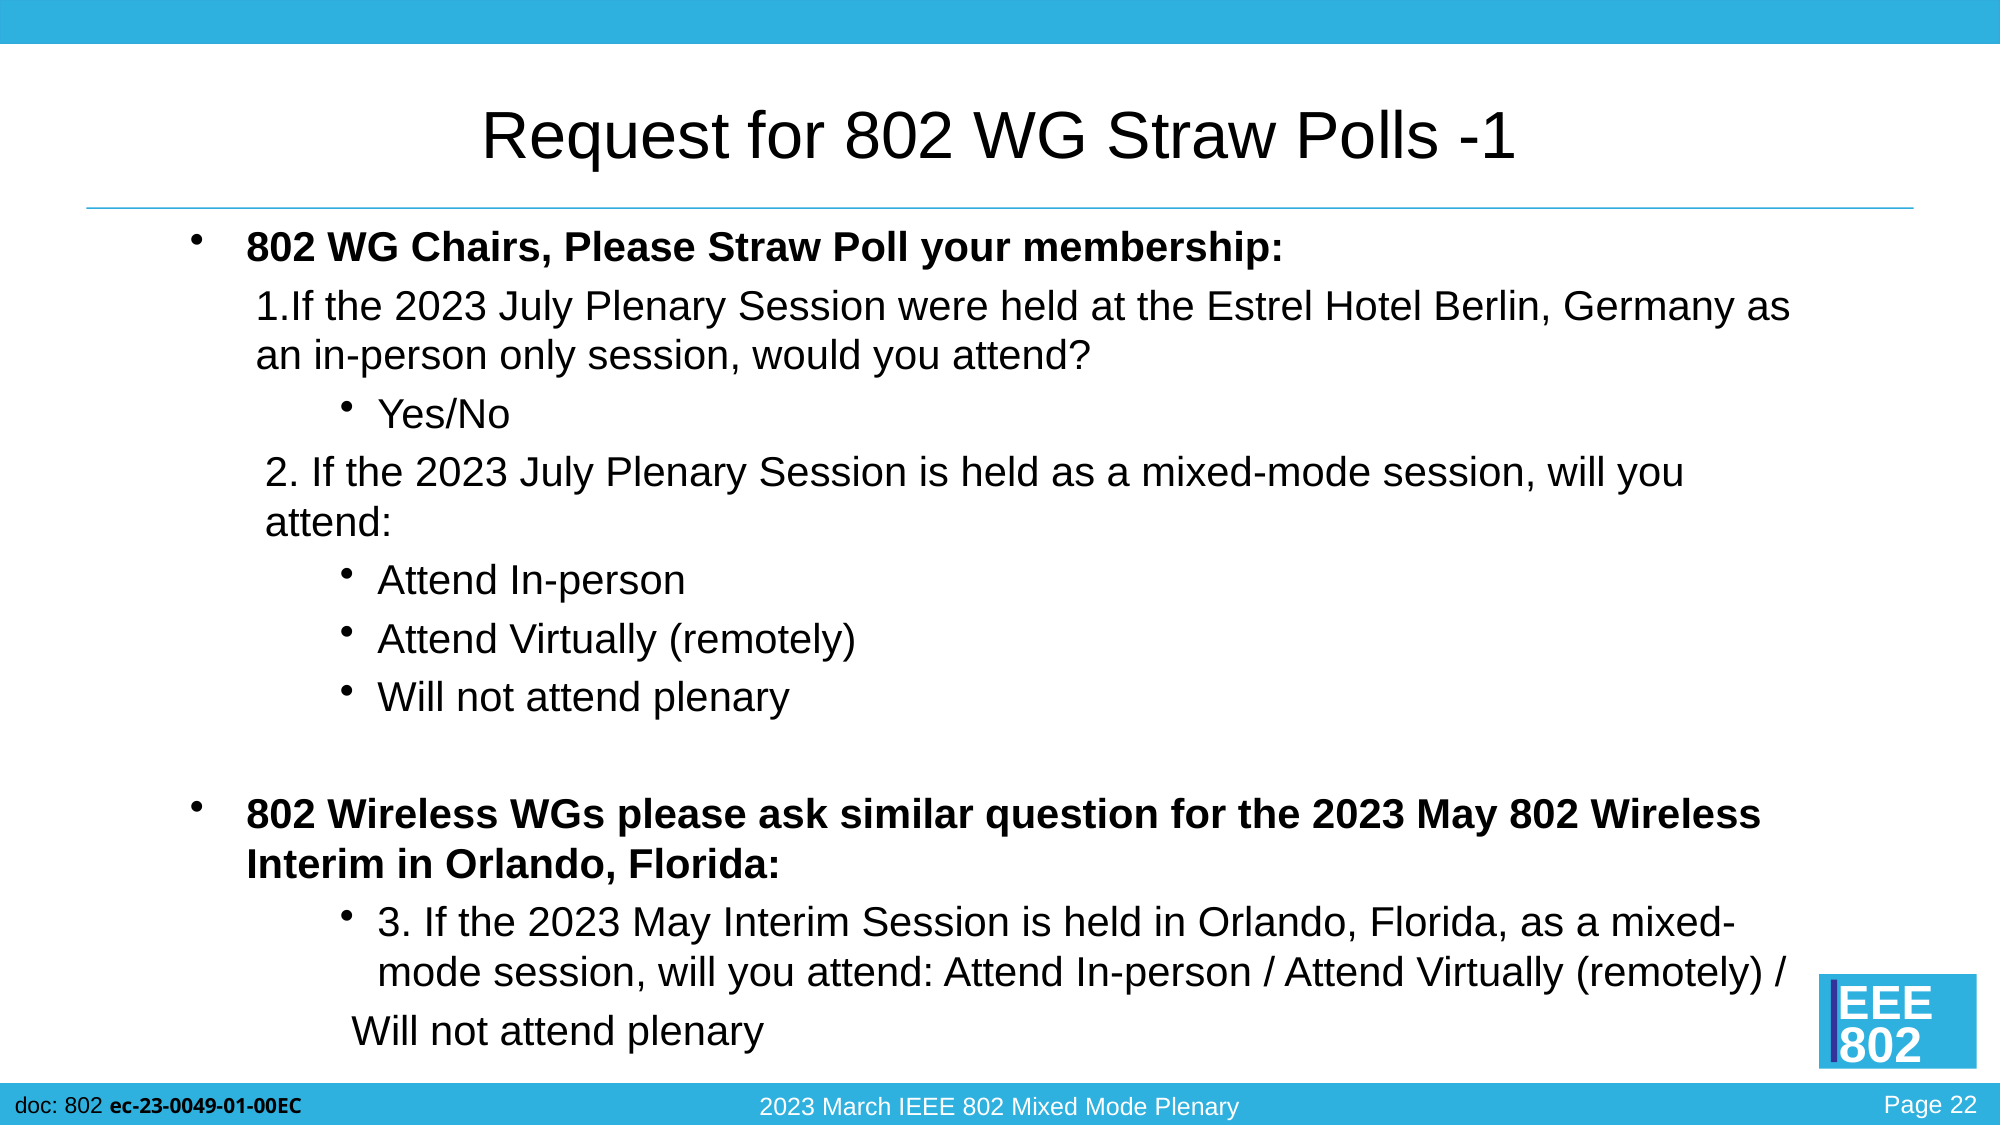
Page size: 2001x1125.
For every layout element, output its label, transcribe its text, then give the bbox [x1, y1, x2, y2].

list 802 WG Chairs, Please Straw Poll your membership: 1.If the 2023 July Plenary Session were held at the Estrel Hotel Berlin, Germany as an in-person only session, would you attend? Yes/No 2. If the 2023 July Plenary Session is held as a mixed-mode session, will you attend: Attend In-person Attend Virtually (remotely) Will not attend plenary 802 Wireless WGs please ask similar question for the 2023 May 802 Wireless Interim in Orlando, Florida: 3. If the 2023 May Interim Session is held in Orlando, Florida, as a mixed-mode session, will you attend: Attend In-person / Attend Virtually (remotely) / Will not attend plenary [174, 212, 1813, 1092]
title Request for 802 WG Straw Polls -1 [99, 66, 1900, 197]
